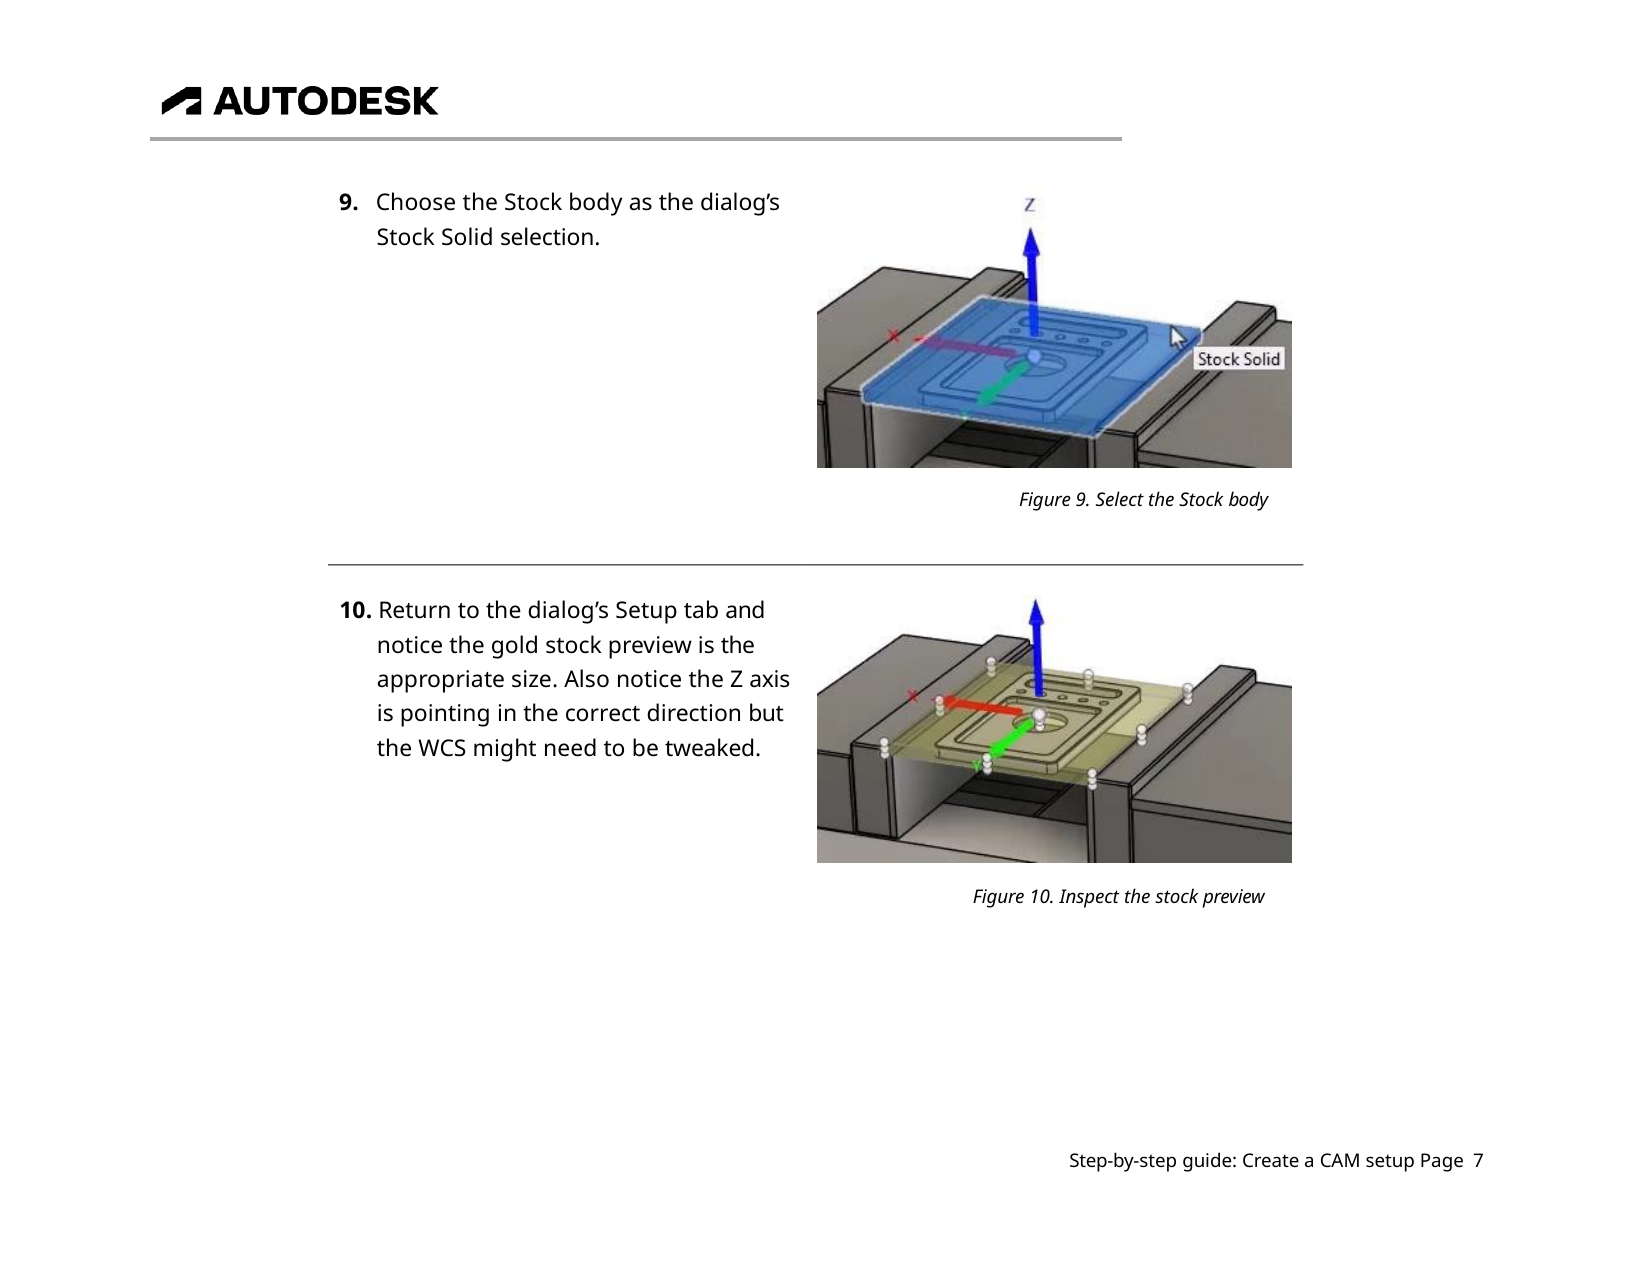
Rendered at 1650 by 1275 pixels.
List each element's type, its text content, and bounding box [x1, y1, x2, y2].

text_box 10. Return to the dialog’s Setup tab and notice the gold stock preview is the appropriate size. Also notice the Z axis is pointing in the correct direction but the WCS might need to be tweaked. [337, 587, 795, 761]
picture [817, 595, 1293, 864]
picture [817, 186, 1293, 468]
slide_number Step-by-step guide: Create a CAM setup Page 10 [1067, 1145, 1509, 1275]
picture [161, 86, 439, 115]
text_box Figure 10. Inspect the stock preview [970, 882, 1294, 907]
text_box Figure 9. Select the Stock body [1017, 485, 1294, 511]
text_box 9. Choose the Stock body as the dialog’s Stock Solid selection. [337, 178, 787, 250]
